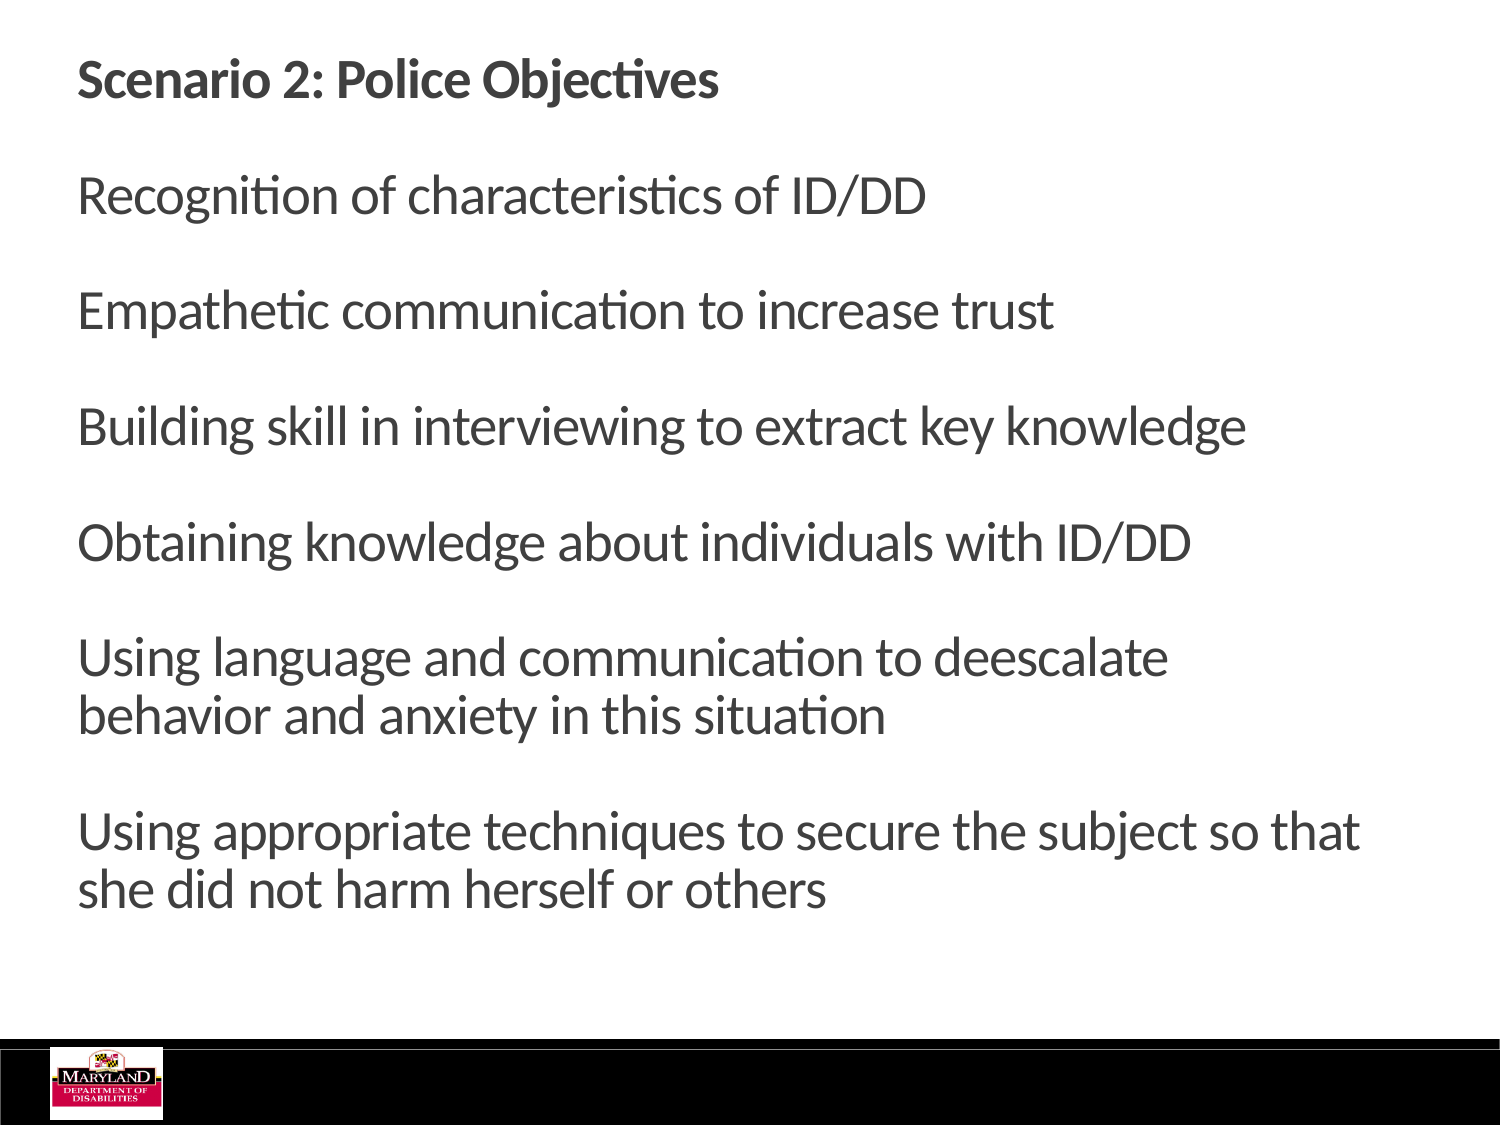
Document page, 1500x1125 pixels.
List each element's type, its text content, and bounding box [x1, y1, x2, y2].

picture [50, 1047, 163, 1120]
title Scenario 2: Police Objectives Recognition of characteristics of ID/DD Empathetic communication to increase trust Building skill in interviewing to extract key knowledge Obtaining knowledge about individuals with ID/DD Using language and communication to deescalate behavior and anxiety in this situation Using appropriate techniques to secure the subject so that she did not harm herself or others [62, 45, 1413, 1000]
